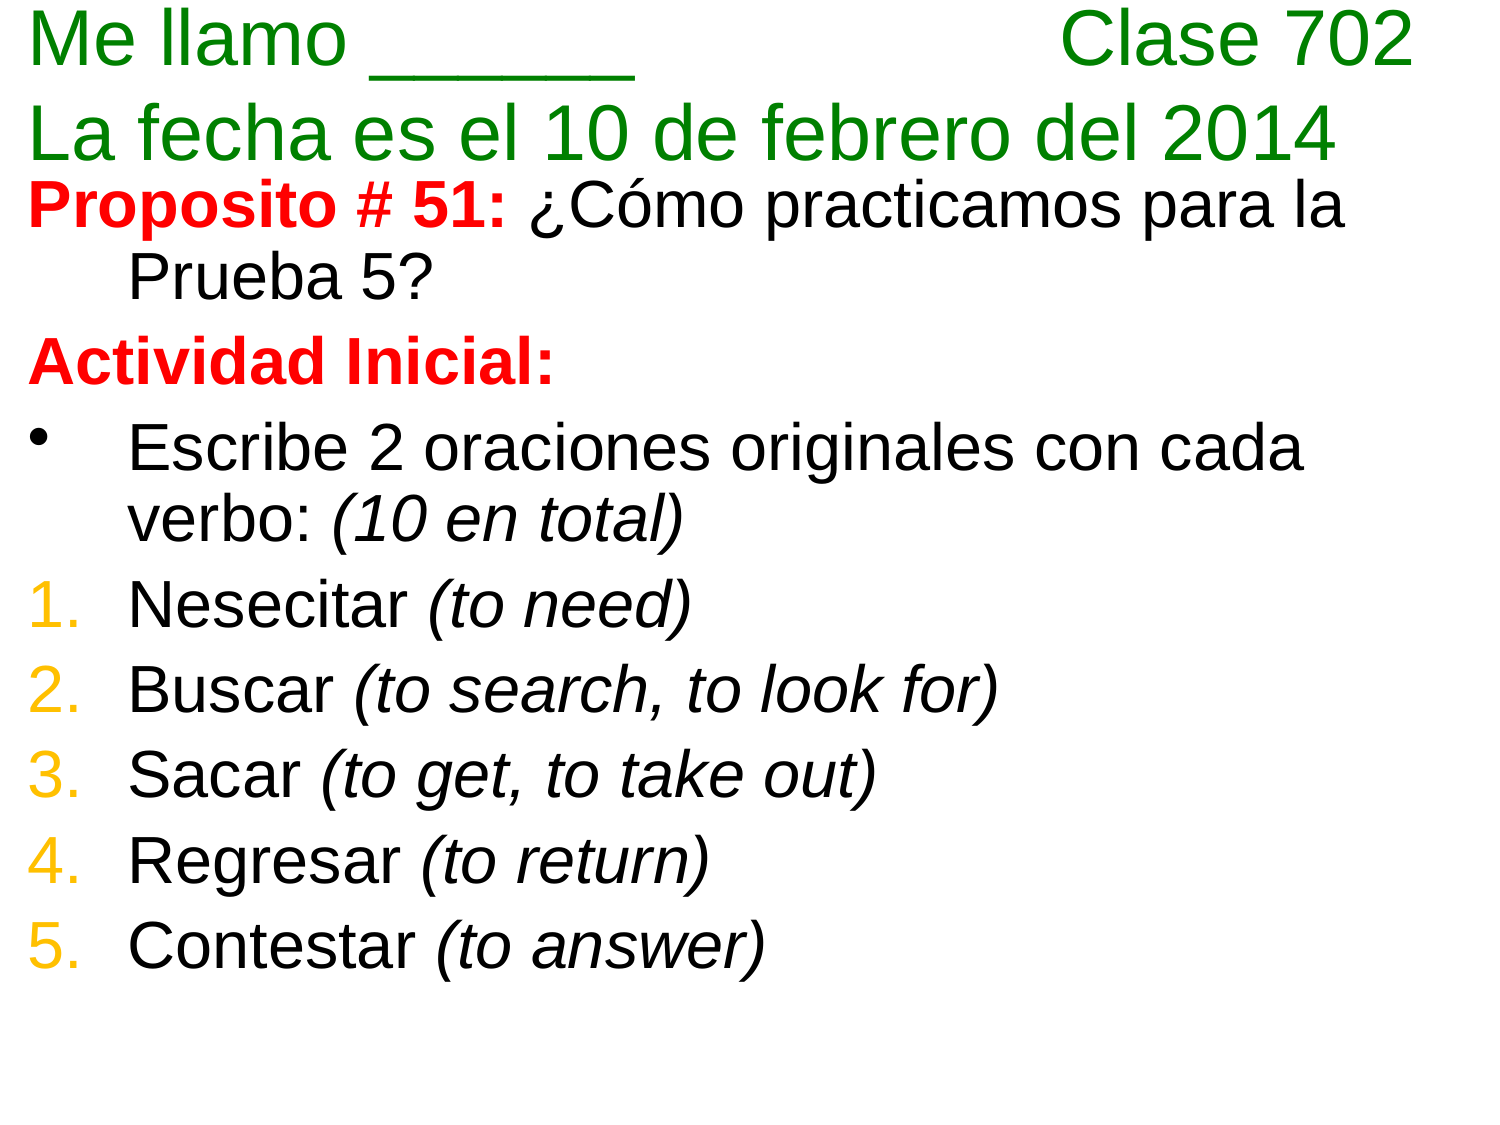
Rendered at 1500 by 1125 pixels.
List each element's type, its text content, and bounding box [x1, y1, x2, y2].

title Me llamo ______ Clase 702 La fecha es el 10 de febrero del 2014 [12, 0, 1500, 175]
list Proposito # 51: ¿Cómo practicamos para la Prueba 5? Actividad Inicial: Escribe 2 oraciones originales con cada verbo: (10 en total) Nesecitar (to need) Buscar (to search, to look for) Sacar (to get, to take out) Regresar (to return) Contestar (to answer) [12, 162, 1463, 1125]
